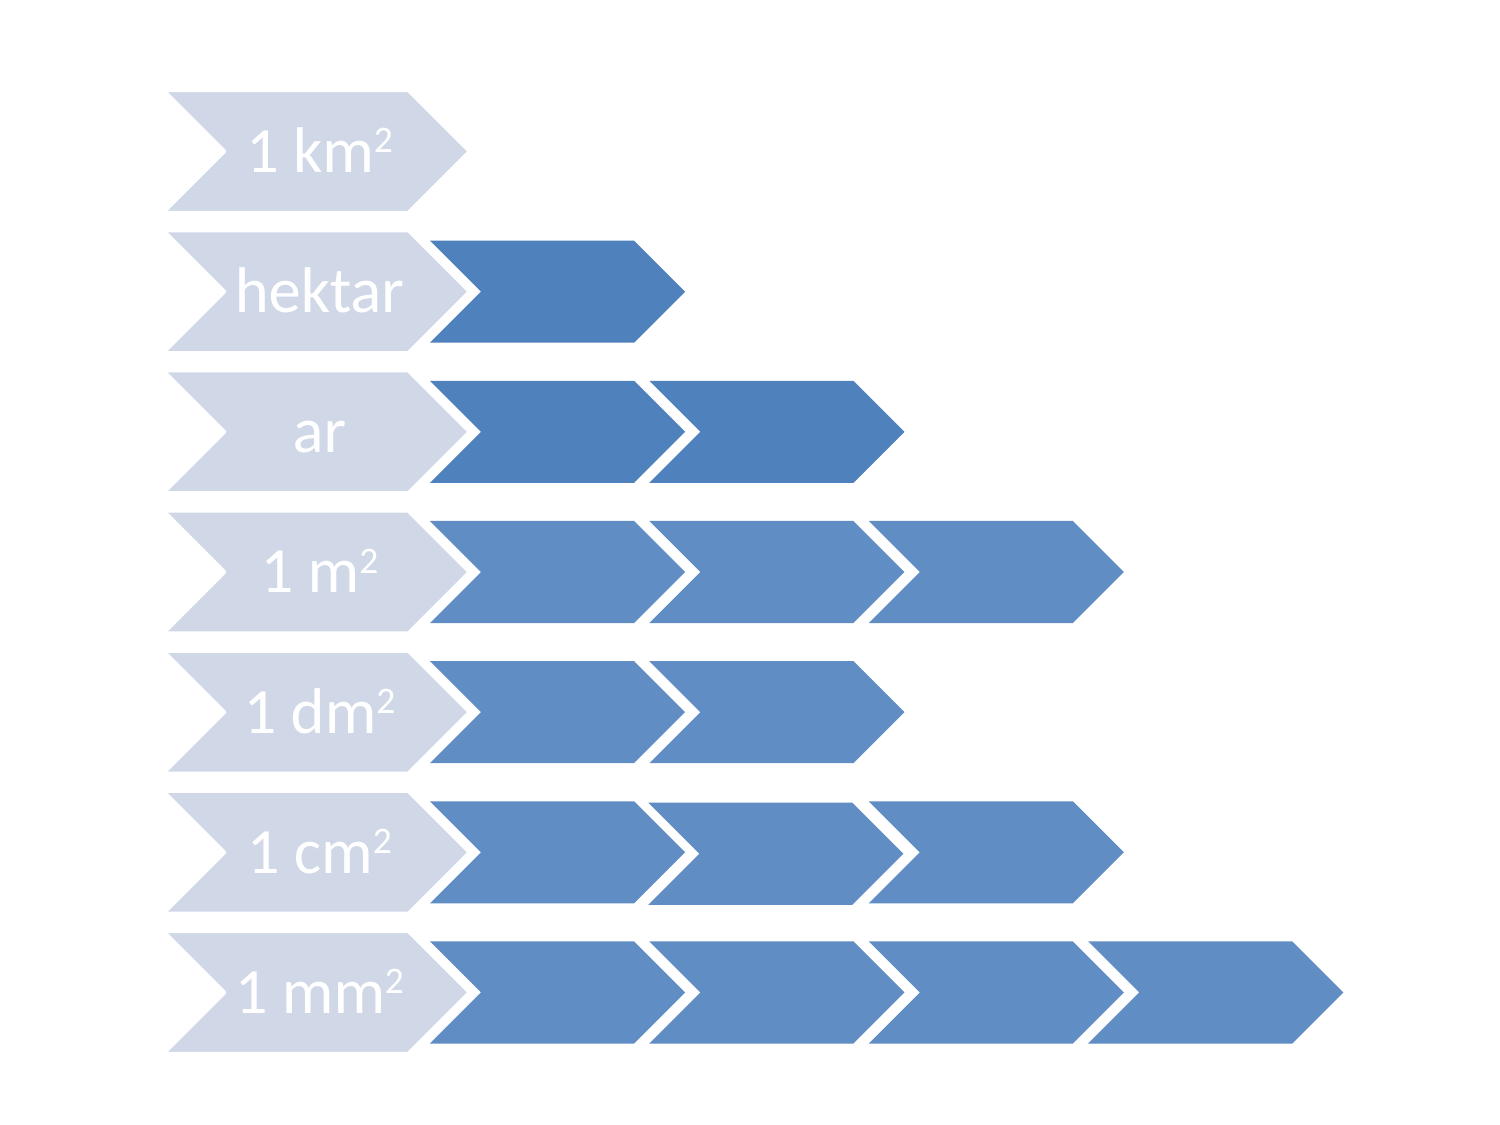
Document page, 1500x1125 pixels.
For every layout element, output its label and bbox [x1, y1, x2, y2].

text_box [94, 89, 1412, 1055]
